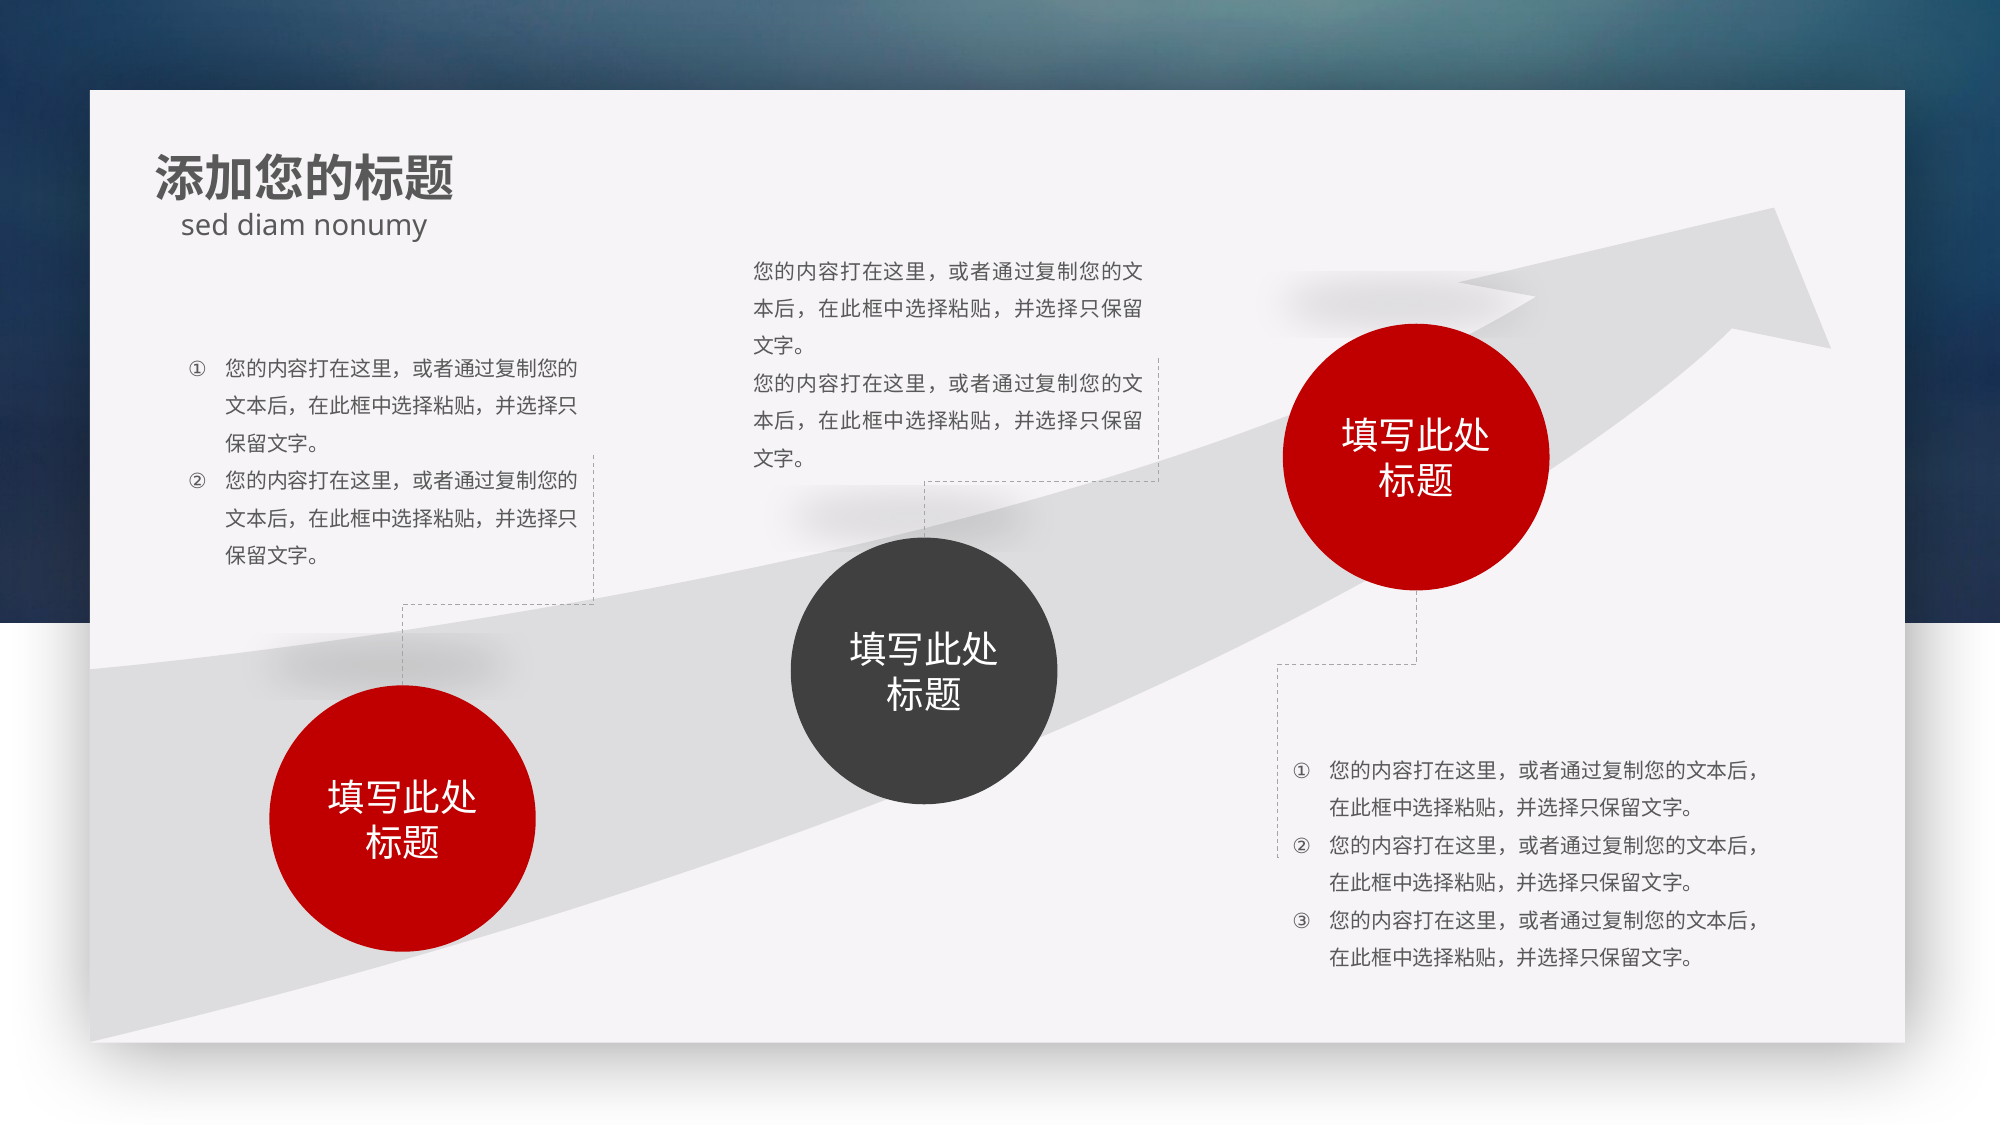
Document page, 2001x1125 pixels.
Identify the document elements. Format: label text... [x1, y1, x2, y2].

text_box 填写此处标题 [1281, 322, 1551, 592]
text_box 添加您的标题 sed diam nonumy [139, 138, 469, 249]
text_box [1010, 414, 1366, 739]
text_box [1476, 206, 1833, 472]
text_box 您的内容打在这里，或者通过复制您的文本后，在此框中选择粘贴，并选择只保留文字。 您的内容打在这里，或者通过复制您的文本后，在此框中选择粘贴，并选择只保留文字。 [173, 335, 594, 576]
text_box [1212, 655, 1482, 794]
text_box 您的内容打在这里，或者通过复制您的文本后，在此框中选择粘贴，并选择只保留文字。 您的内容打在这里，或者通过复制您的文本后，在此框中选择粘贴，并选择只保留文字。 您的内容打在这里，或者通过复制您的文本后，在此框中选择粘贴，并选择只保留文字。 [1277, 737, 1764, 978]
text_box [383, 475, 613, 667]
text_box 填写此处标题 [789, 536, 1059, 806]
text_box 填写此处标题 [268, 684, 537, 953]
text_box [952, 331, 1131, 566]
text_box [88, 549, 886, 1044]
text_box 您的内容打在这里，或者通过复制您的文本后，在此框中选择粘贴，并选择只保留文字。 您的内容打在这里，或者通过复制您的文本后，在此框中选择粘贴，并选择只保留文字。 [738, 238, 1159, 478]
picture [0, 0, 2000, 623]
